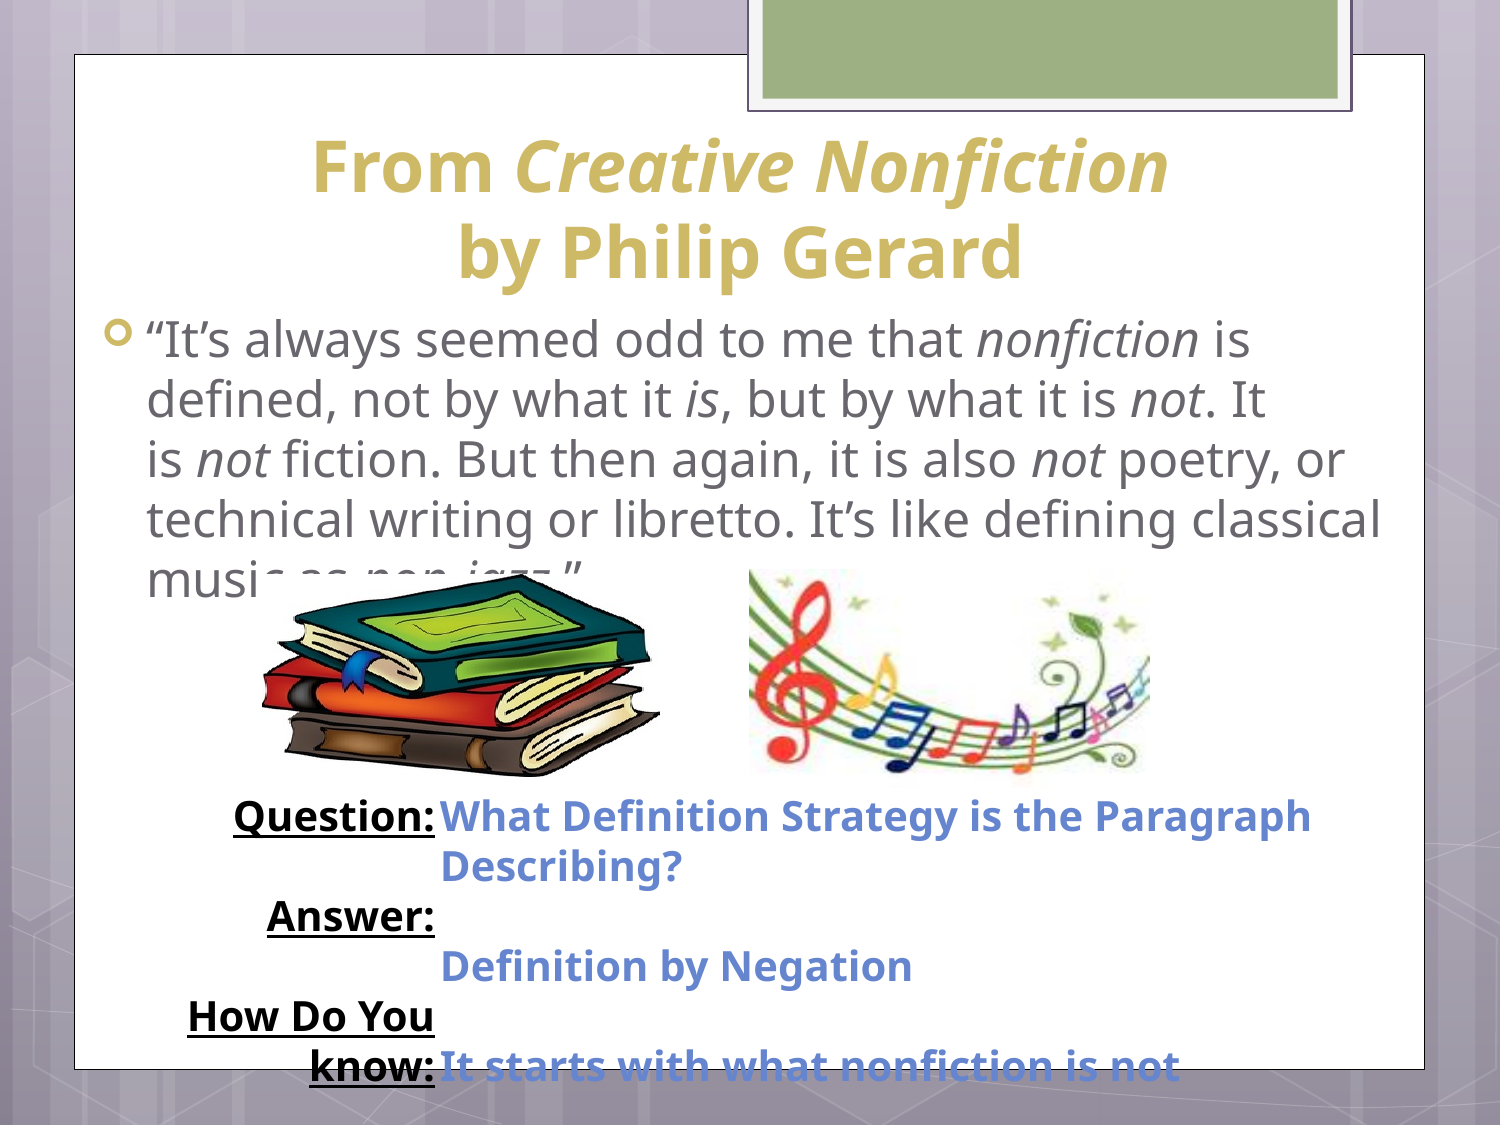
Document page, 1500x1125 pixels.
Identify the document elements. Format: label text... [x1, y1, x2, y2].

text_box Question: Answer: How Do You know: [74, 782, 424, 1098]
title From Creative Nonfiction by Philip Gerard [75, 112, 1425, 299]
picture [262, 574, 660, 778]
picture [749, 569, 1151, 788]
text_box What Definition Strategy is the Paragraph Describing? Definition by Negation It starts with what nonfiction is not [424, 782, 1400, 1098]
list “It’s always seemed odd to me that nonfiction is defined, not by what it is, but by what it is not. It is not fiction. But then again, it is also not poetry, or technical writing or libretto. It’s like defining classical music as non-jazz.” [75, 299, 1425, 876]
